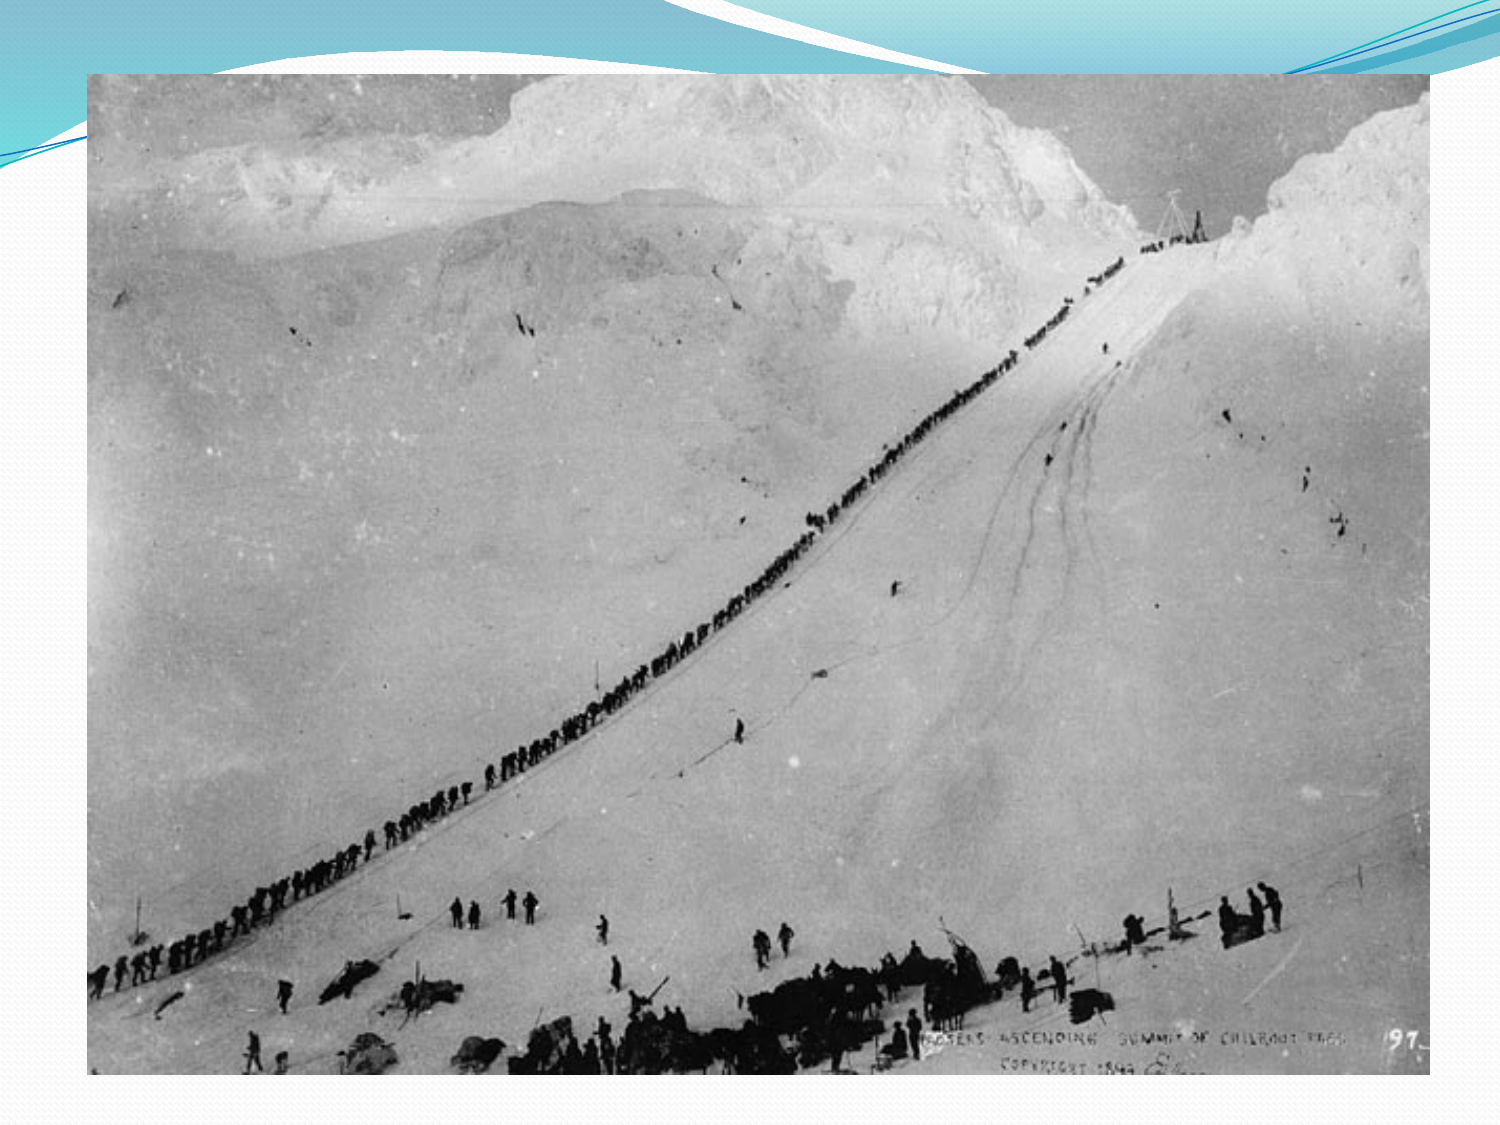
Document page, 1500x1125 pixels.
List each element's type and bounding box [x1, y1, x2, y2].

list [87, 74, 1430, 1076]
